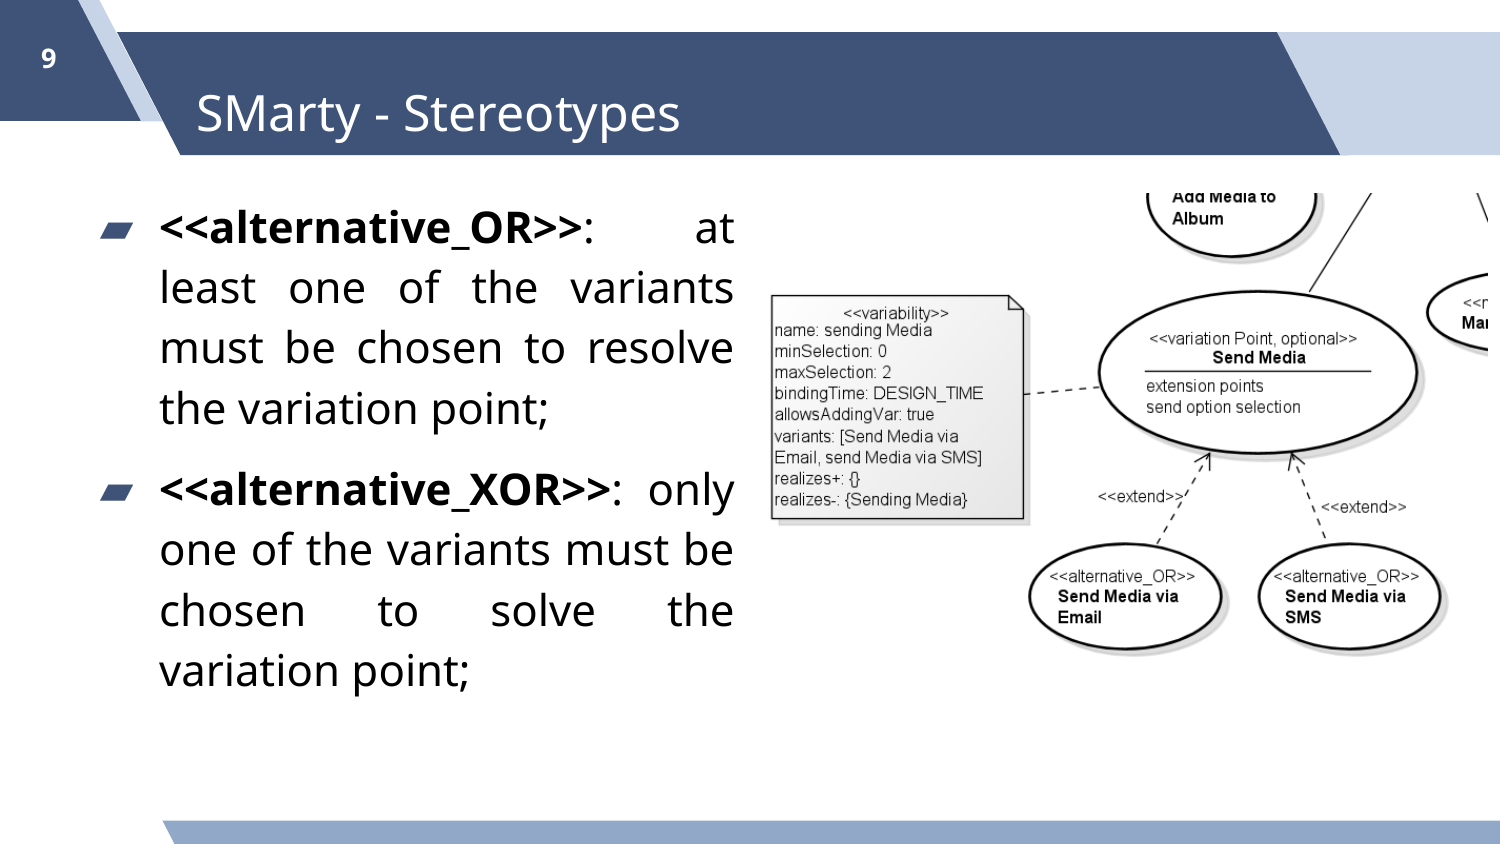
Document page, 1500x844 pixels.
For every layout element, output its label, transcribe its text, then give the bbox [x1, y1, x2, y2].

title SMarty - Stereotypes [181, 45, 1285, 169]
slide_number ‹#› [0, 0, 98, 121]
picture [762, 192, 1488, 699]
list <<alternative_OR>>: at least one of the variants must be chosen to resolve the variation point; <<alternative_XOR>>: only one of the variants must be chosen to solve the variation point; [69, 176, 750, 737]
